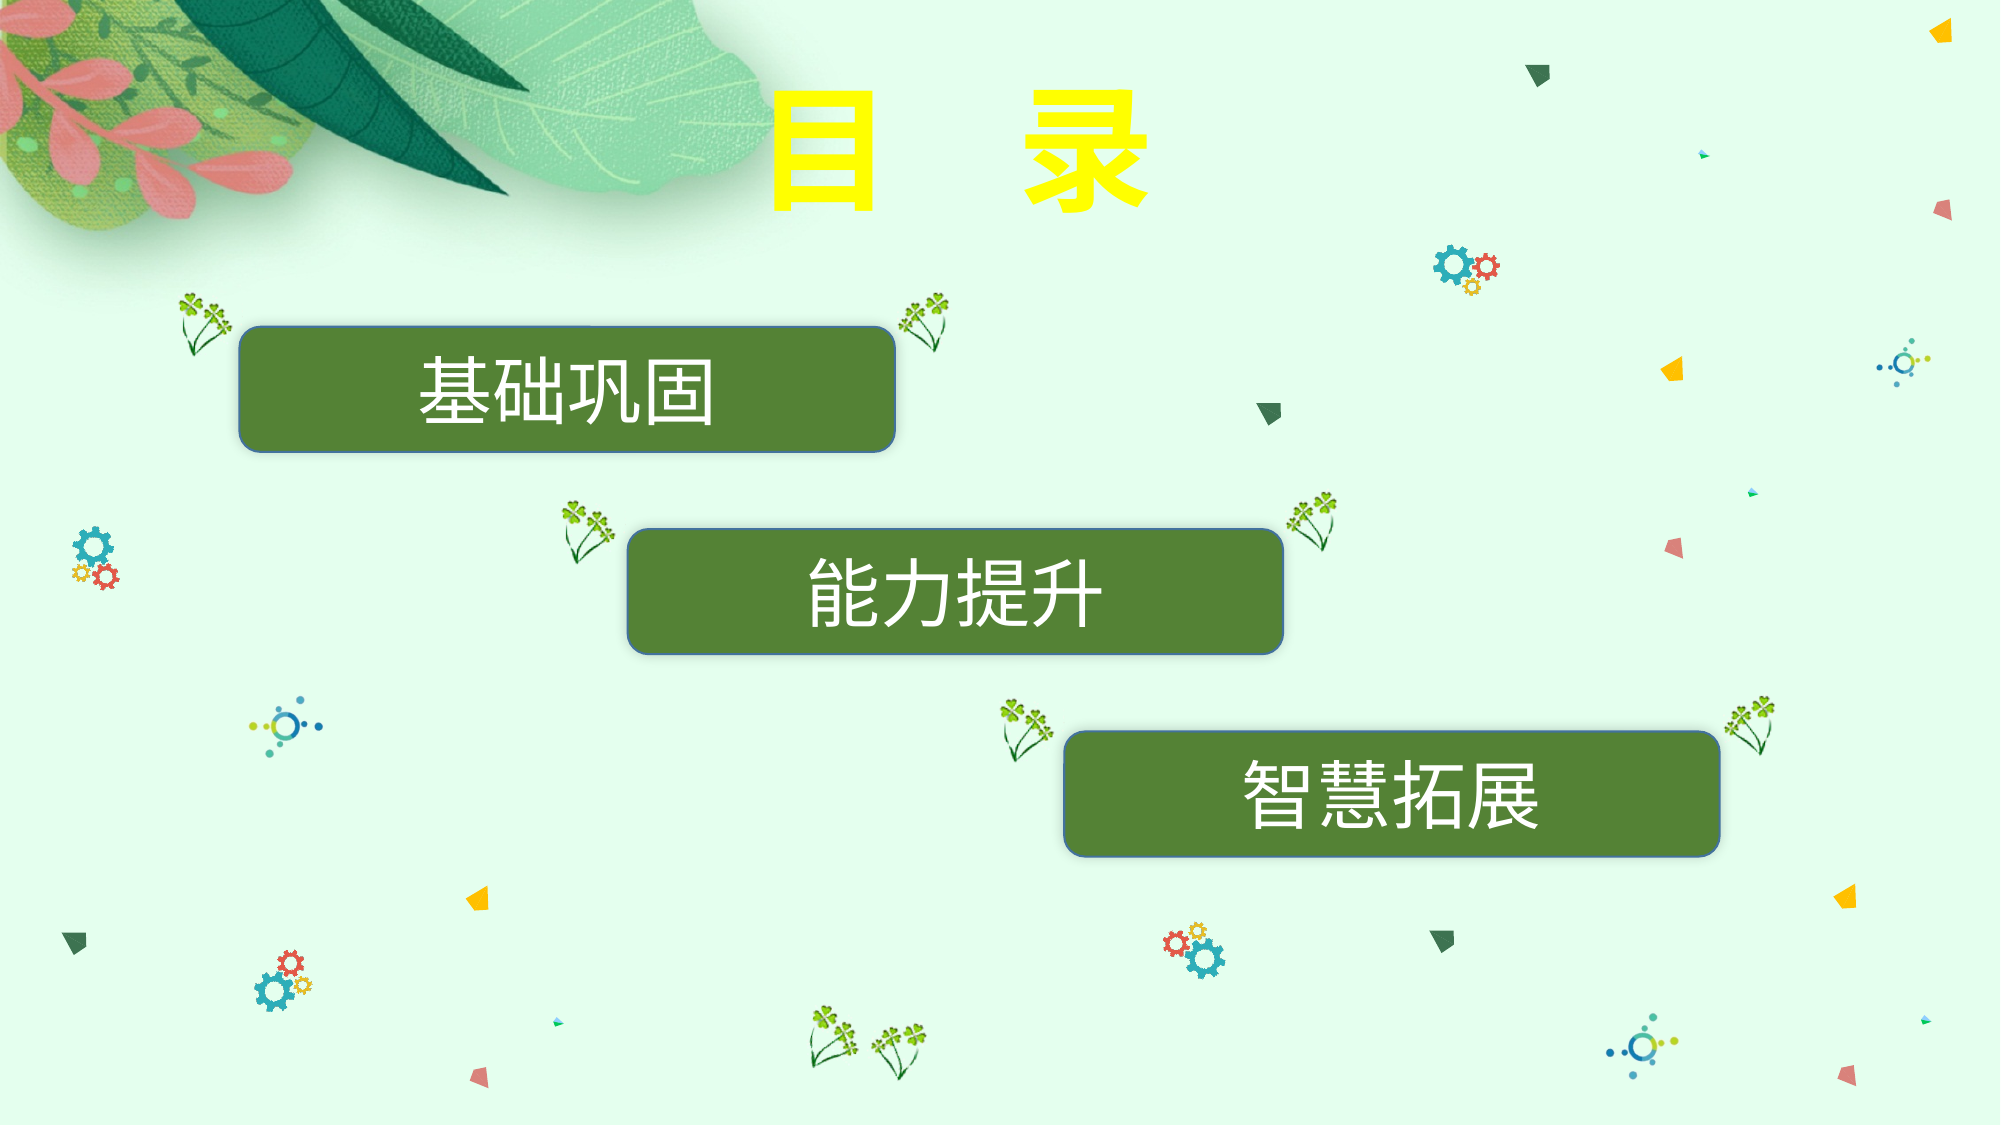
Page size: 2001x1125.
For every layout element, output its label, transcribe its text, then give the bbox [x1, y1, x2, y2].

text_box 智慧拓展 [1063, 730, 1721, 858]
text_box 基础巩固 [238, 325, 896, 453]
text_box 目 录 [740, 55, 1171, 236]
text_box 能力提升 [626, 528, 1285, 656]
picture [0, 0, 2001, 1125]
